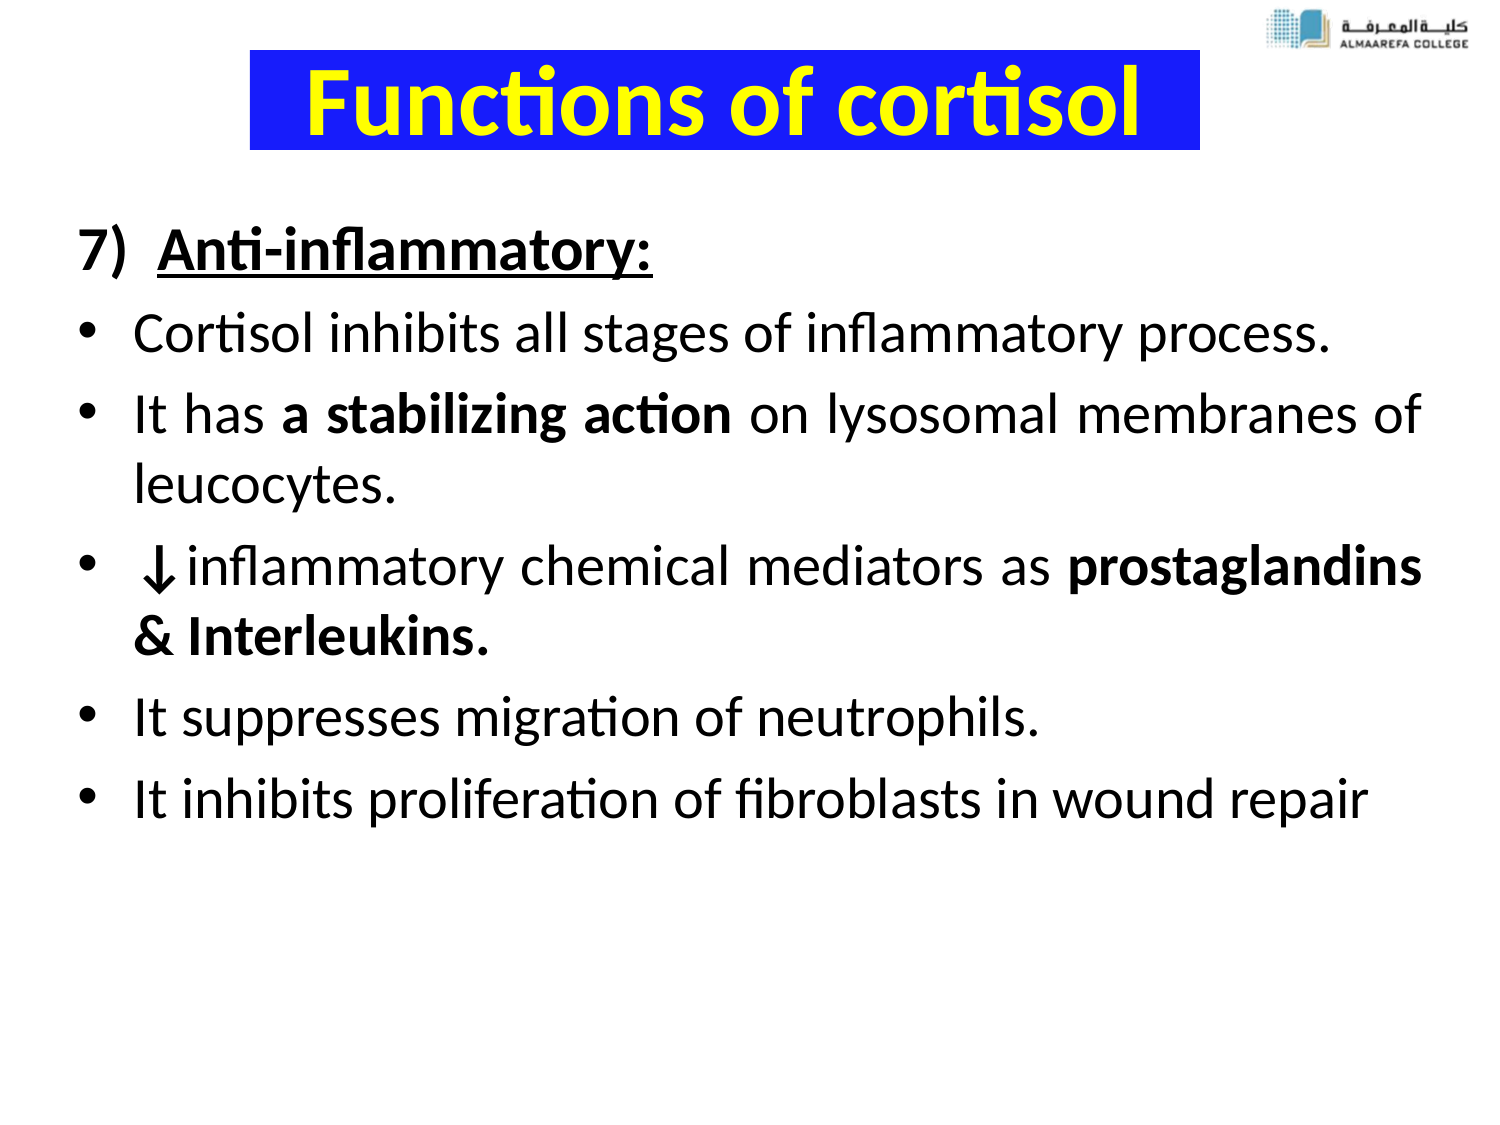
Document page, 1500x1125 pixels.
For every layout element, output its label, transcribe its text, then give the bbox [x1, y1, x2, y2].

title Functions of cortisol [249, 50, 1200, 112]
list 7) Anti-inflammatory: Cortisol inhibits all stages of inflammatory process. It has a stabilizing action on lysosomal membranes of leucocytes. ↓inflammatory chemical mediators as prostaglandins & Interleukins. It suppresses migration of neutrophils. It inhibits proliferation of fibroblasts in wound repair [62, 112, 1438, 1050]
picture [1262, 0, 1473, 65]
